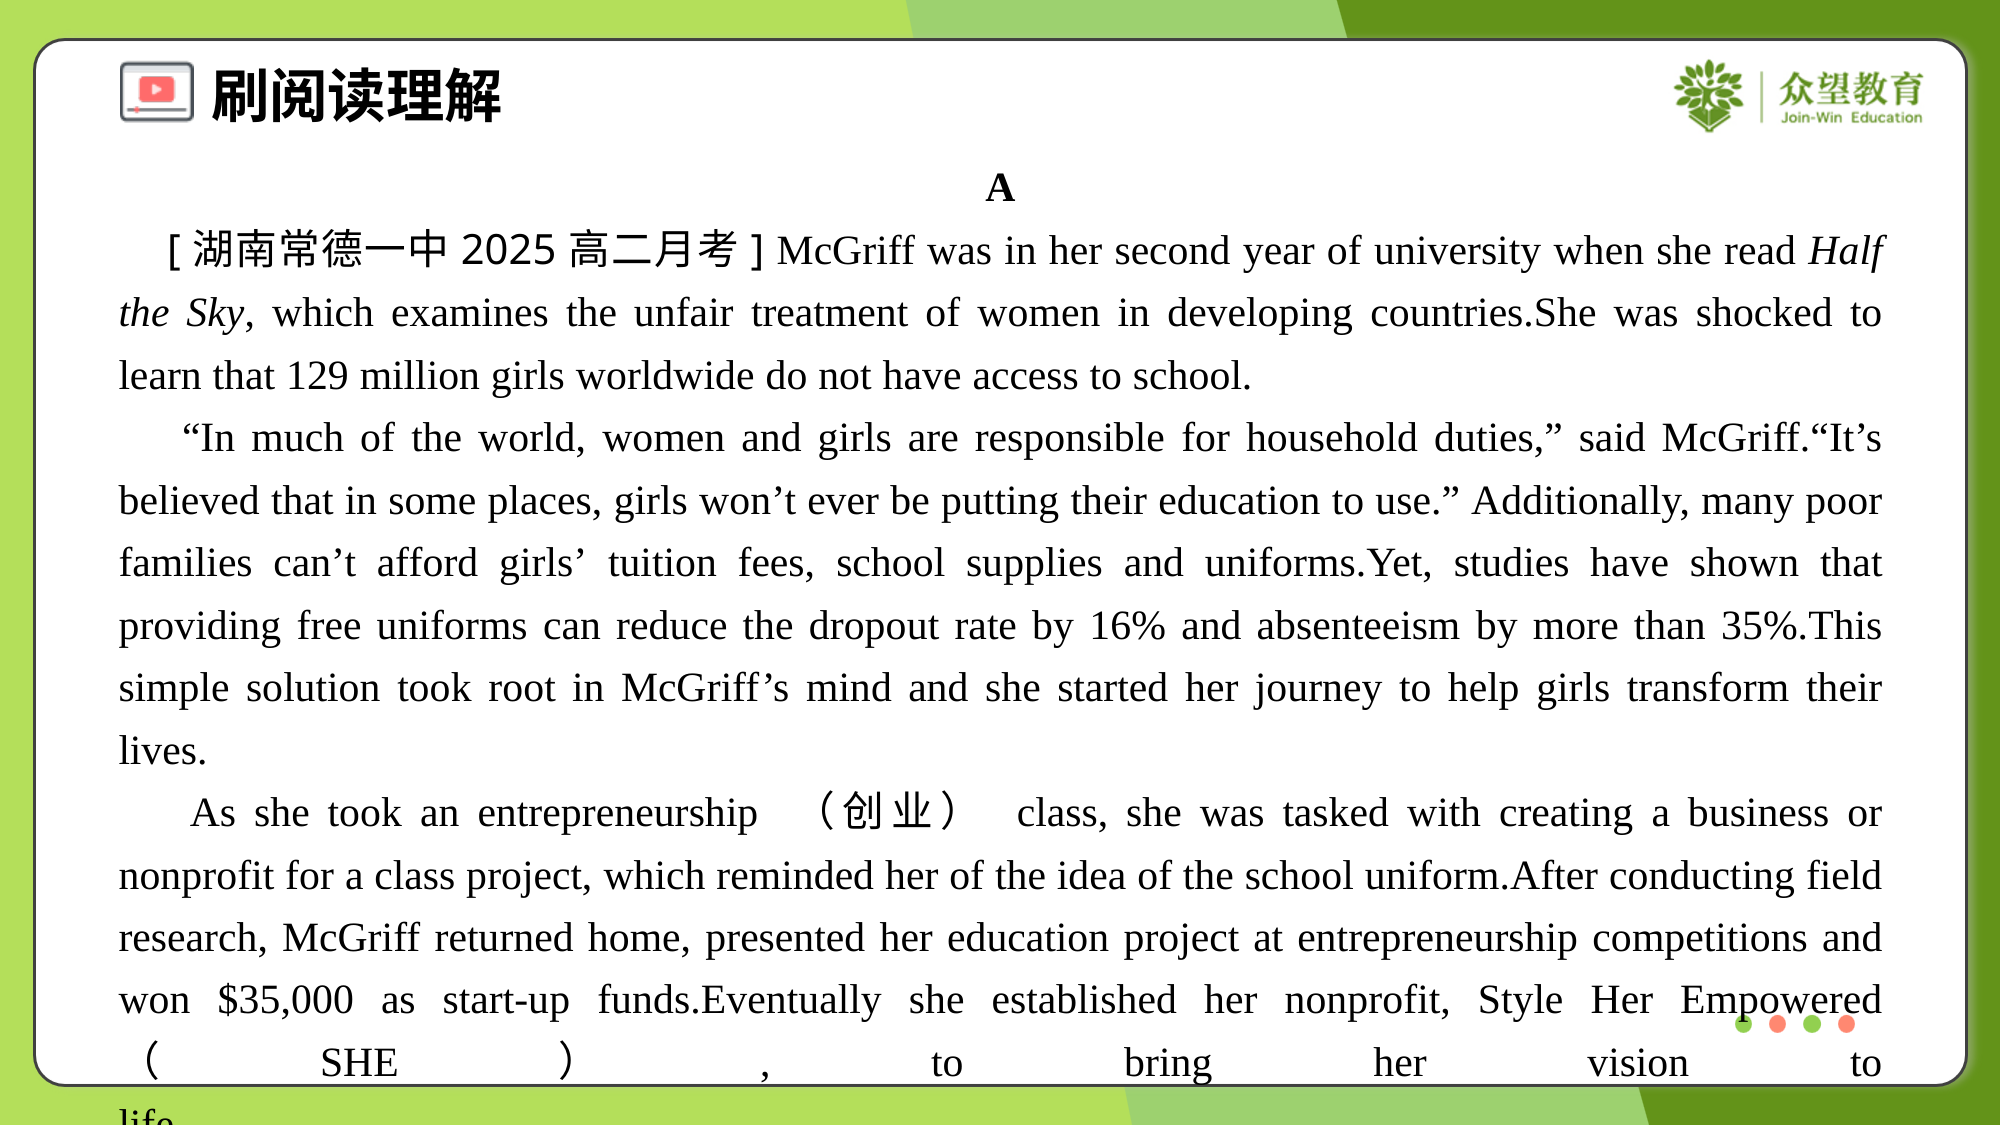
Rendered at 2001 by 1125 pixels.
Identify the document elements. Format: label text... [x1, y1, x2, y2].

text_box A [湖南常德一中2025高二月考] McGriff was in her second year of university when she read Half the Sky, which examines the unfair treatment of women in developing countries.She was shocked to learn that 129 million girls worldwide do not have access to school. “In much of the world, women and girls are responsible for household duties,” said McGriff.“It’s believed that in some places, girls won’t ever be putting their education to use.” Additionally, many poor families can’t afford girls’ tuition fees, school supplies and uniforms.Yet, studies have shown that providing free uniforms can reduce the dropout rate by 16% and absenteeism by more than 35%.This simple solution took root in McGriff’s mind and she started her journey to help girls transform their lives. As she took an entrepreneurship （创业） class, she was tasked with creating a business or nonprofit for a class project, which reminded her of the idea of the school uniform.After conducting field research, McGriff returned home, presented her education project at entrepreneurship competitions and won $35,000 as start-up funds.Eventually she established her nonprofit, Style Her Empowered （SHE）, to bring her vision to life.#1.3 [118, 147, 1883, 1079]
picture [0, 0, 2000, 1125]
